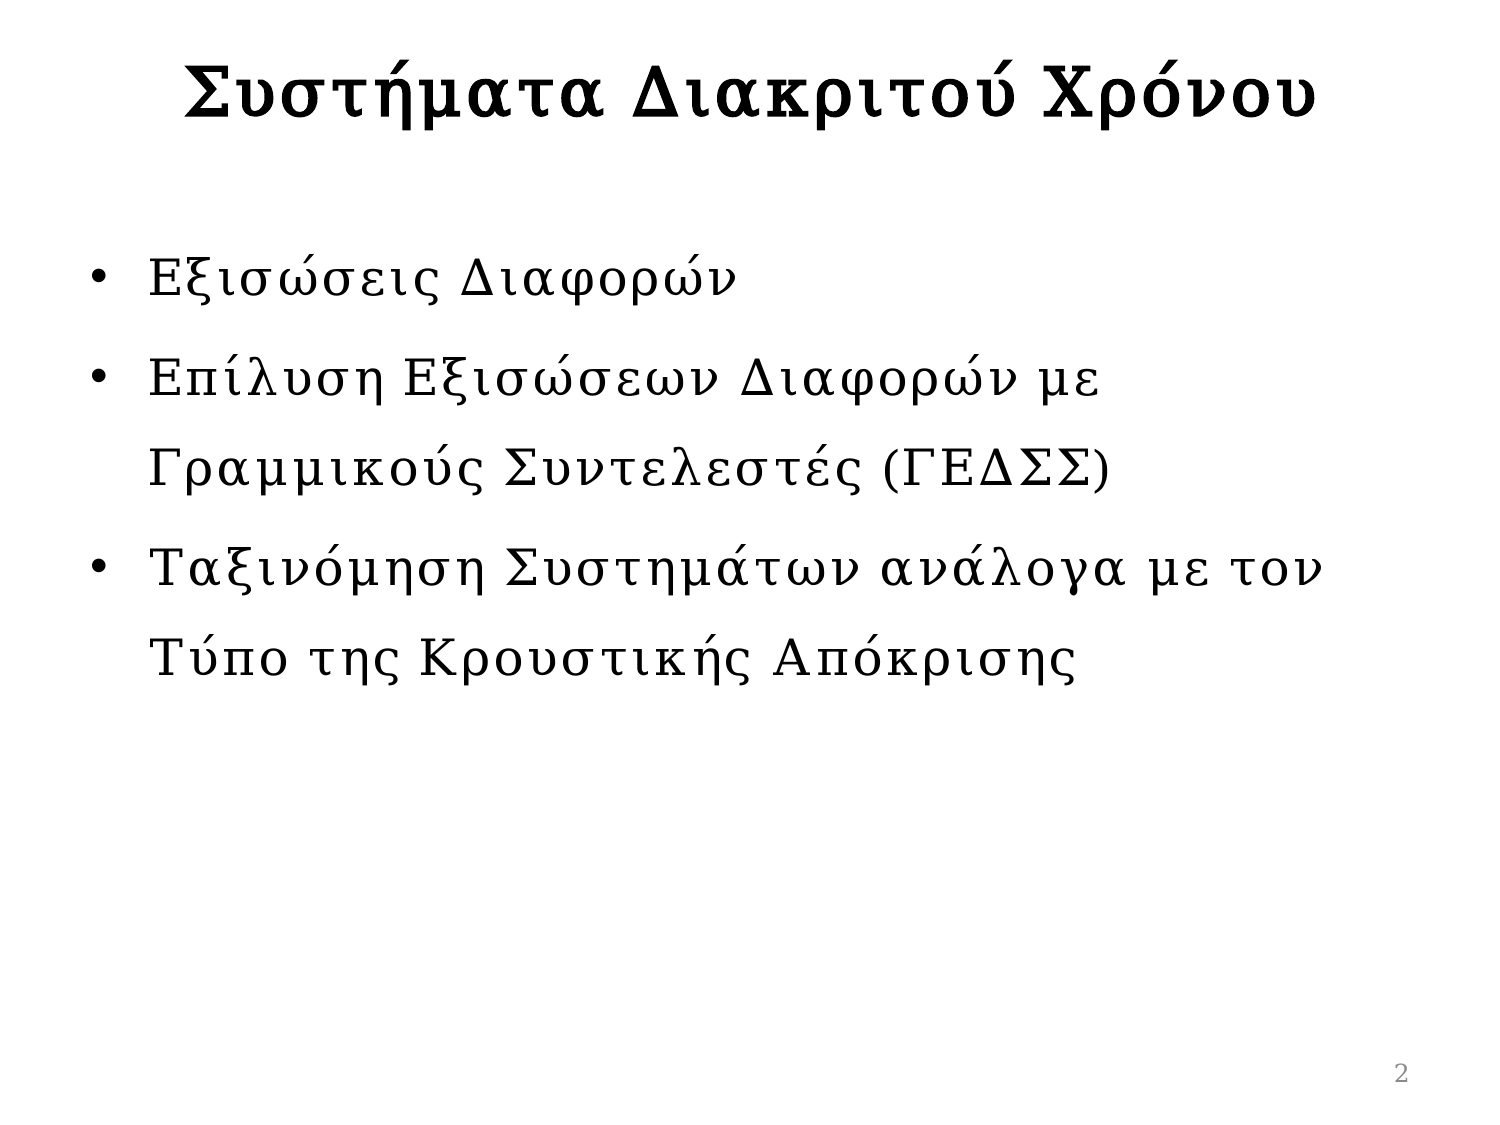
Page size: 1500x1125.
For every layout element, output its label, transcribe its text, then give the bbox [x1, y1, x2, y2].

title Συστήματα Διακριτού Χρόνου [75, 19, 1425, 159]
slide_number 2 [1222, 1042, 1425, 1103]
list Εξισώσεις Διαφορών Επίλυση Εξισώσεων Διαφορών με Γραμμικούς Συντελεστές (ΓΕΔΣΣ) Ταξινόμηση Συστημάτων ανάλογα με τον Τύπο της Κρουστικής Απόκρισης [75, 208, 1425, 1071]
